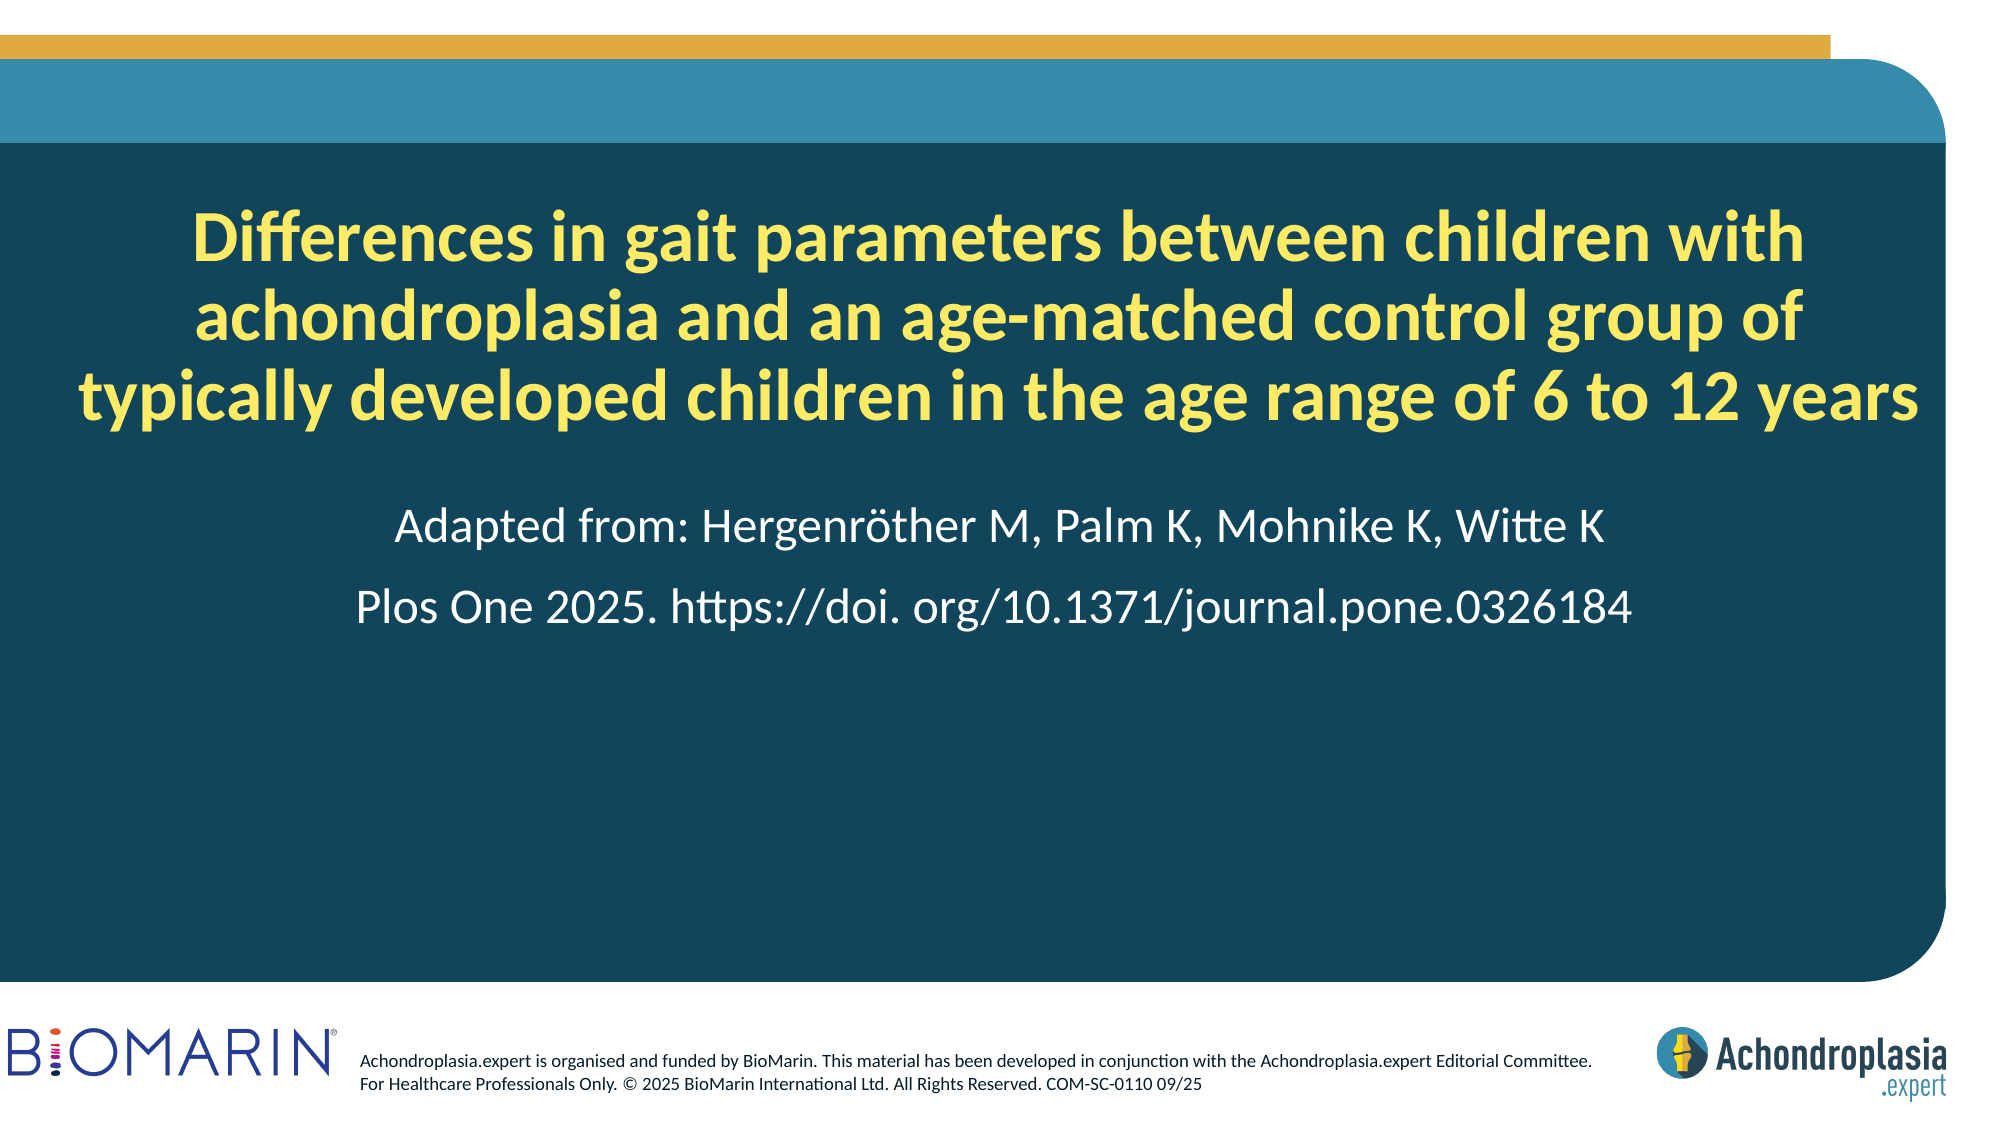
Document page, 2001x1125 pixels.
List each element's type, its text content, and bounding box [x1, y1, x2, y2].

title Differences in gait parameters between children with achondroplasia and an age-matched control group of typically developed children in the age range of 6 to 12 years [55, 184, 1945, 444]
picture [1656, 1027, 1947, 1102]
footer Achondroplasia.expert is organised and funded by BioMarin. This material has been developed in conjunction with the Achondroplasia.expert Editorial Committee. For Healthcare Professionals Only. © 2025 BioMarin International Ltd. All Rights Reserved. COM-SC-0110 09/25 [345, 1006, 1656, 1102]
picture [7, 1027, 338, 1077]
subtitle Adapted from: Hergenröther M, Palm K, Mohnike K, Witte K Plos One 2025. https://doi. org/10.1371/journal.pone.0326184 [55, 484, 1945, 863]
